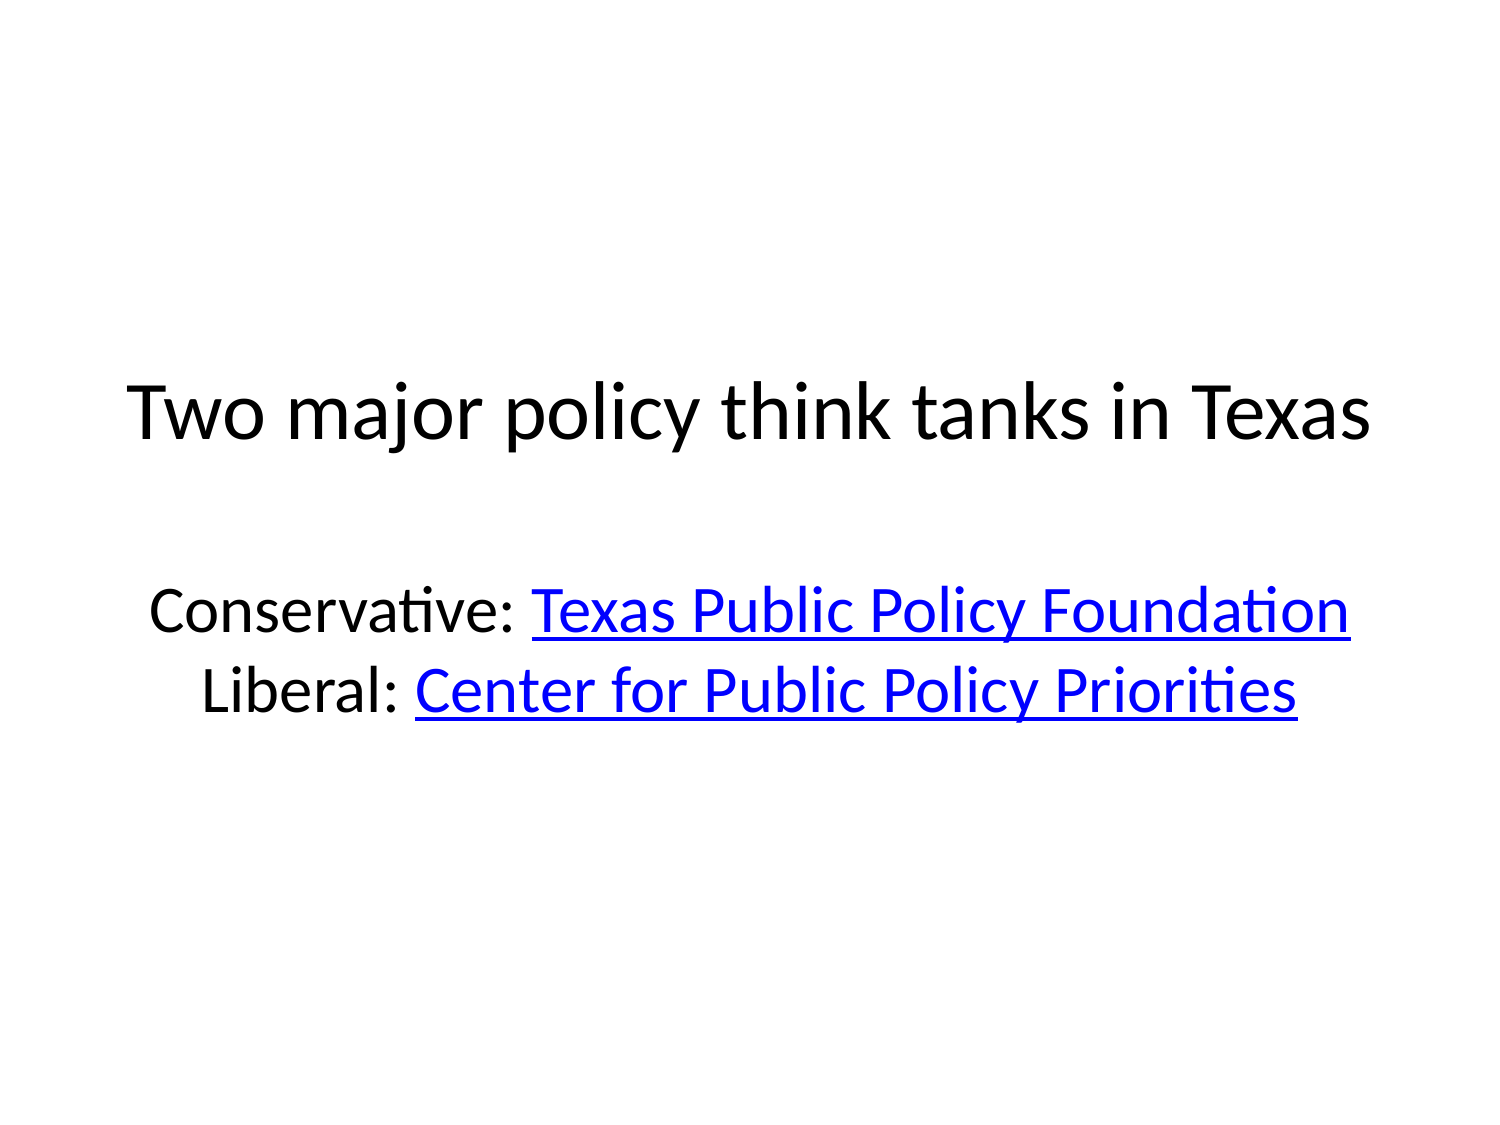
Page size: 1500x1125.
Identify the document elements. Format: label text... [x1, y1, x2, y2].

title Two major policy think tanks in Texas Conservative: Texas Public Policy Foundation Liberal: Center for Public Policy Priorities [75, 45, 1425, 1038]
